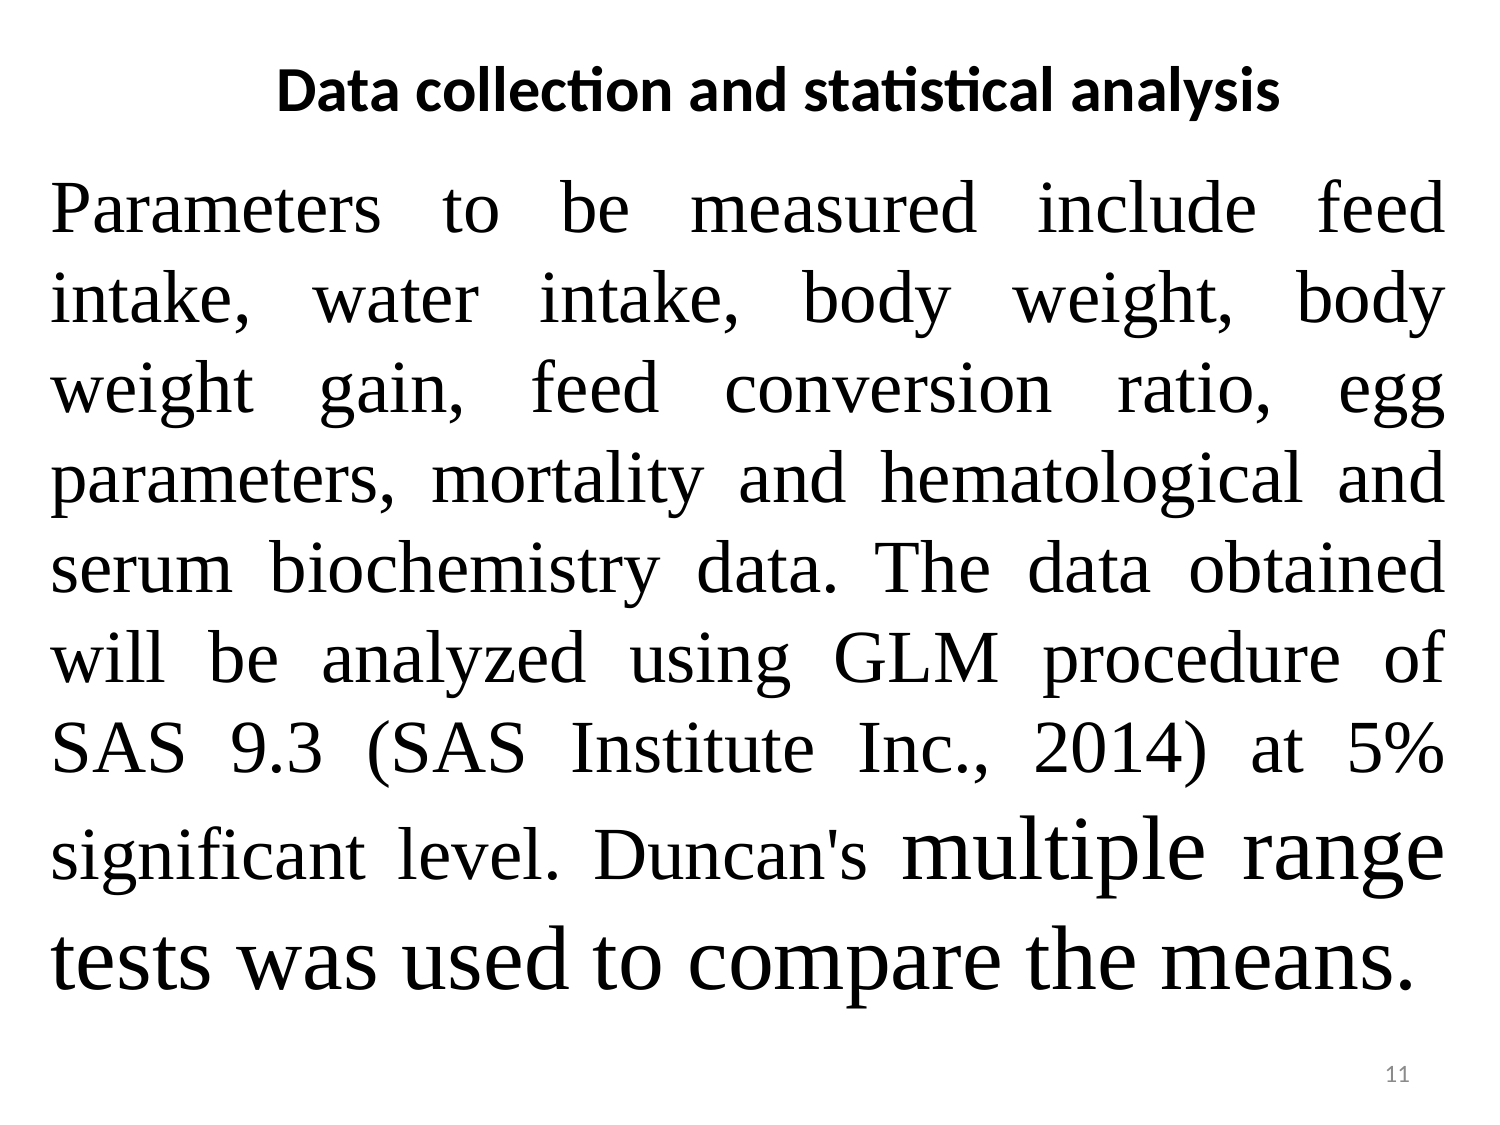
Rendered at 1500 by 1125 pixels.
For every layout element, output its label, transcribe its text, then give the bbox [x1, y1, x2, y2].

title Data collection and statistical analysis [99, 37, 1458, 149]
slide_number 11 [1074, 1042, 1425, 1103]
list Parameters to be measured include feed intake, water intake, body weight, body weight gain, feed conversion ratio, egg parameters, mortality and hematological and serum biochemistry data. The data obtained will be analyzed using GLM procedure of SAS 9.3 (SAS Institute Inc., 2014) at 5% significant level. Duncan's multiple range tests was used to compare the means. [35, 149, 1463, 1043]
